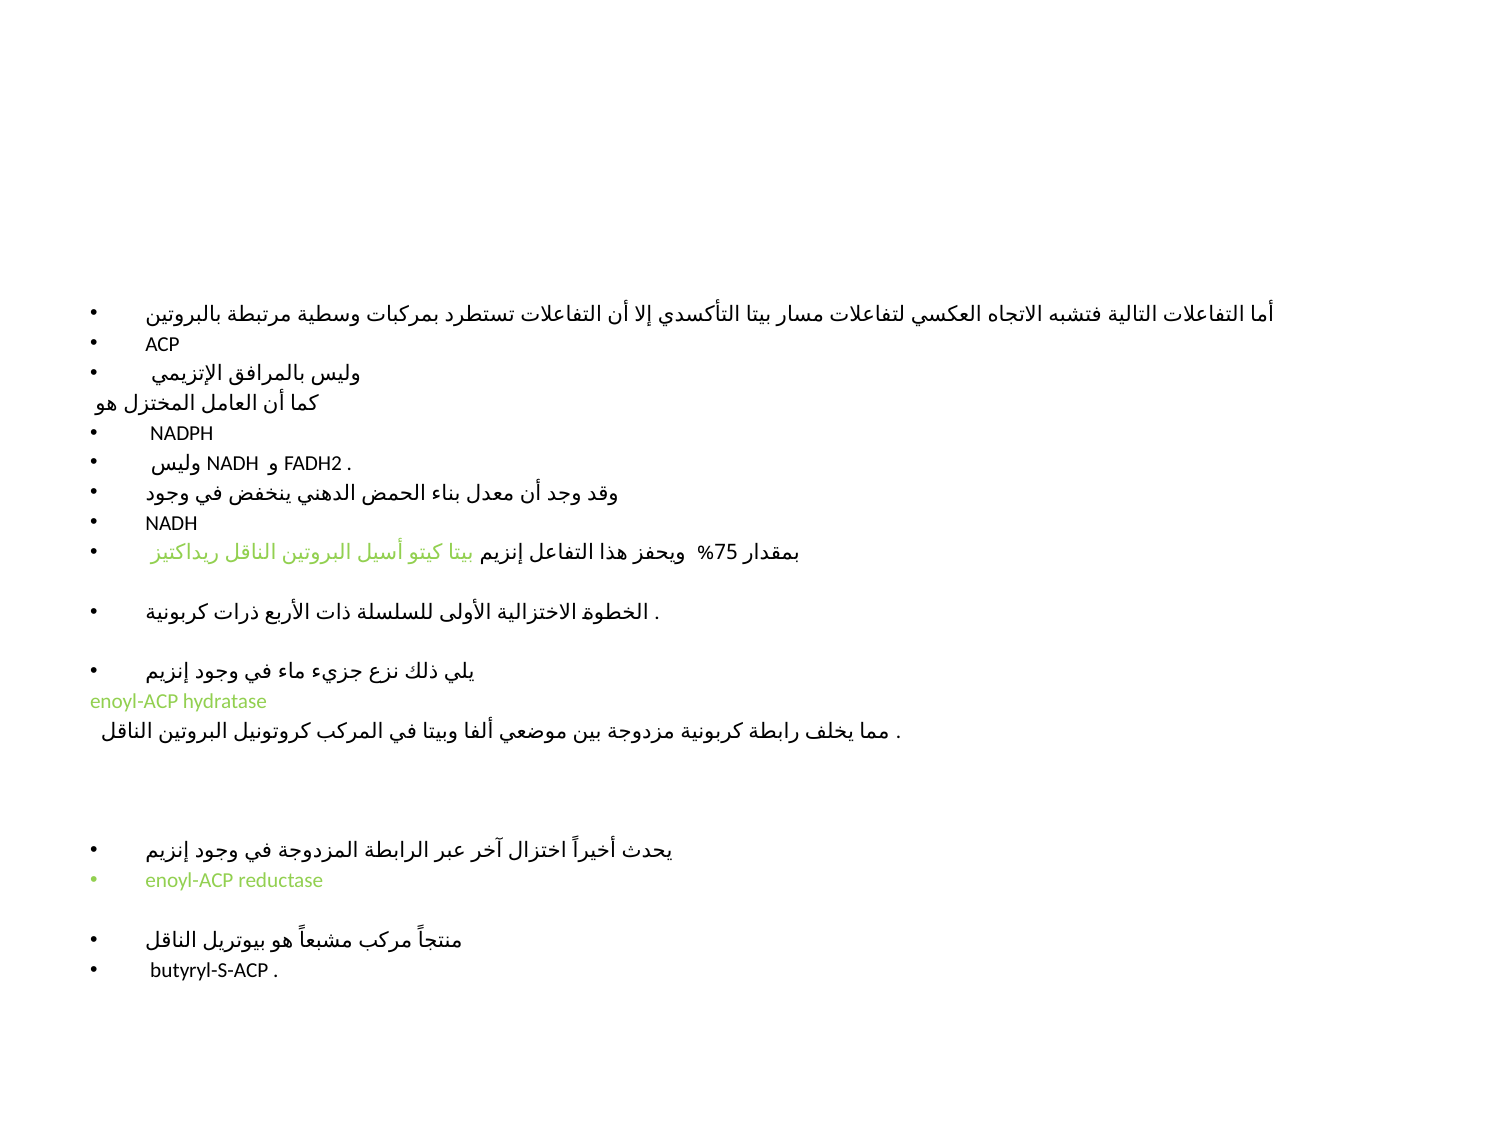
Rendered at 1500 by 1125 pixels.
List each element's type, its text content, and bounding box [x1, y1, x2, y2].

list أما التفاعلات التالية فتشبه الاتجاه العكسي لتفاعلات مسار بيتا التأكسدي إلا أن التفاعلات تستطرد بمركبات وسطية مرتبطة بالبروتين ACP وليس بالمرافق الإتزيمي كما أن العامل المختزل هو NADPH وليس NADH و FADH2 . وقد وجد أن معدل بناء الحمض الدهني ينخفض في وجود NADH بمقدار 75% ويحفز هذا التفاعل إنزيم بيتا كيتو أسيل البروتين الناقل ريداكتيز الخطوة الاختزالية الأولى للسلسلة ذات الأربع ذرات كربونية . يلي ذلك نزع جزيء ماء في وجود إنزيم enoyl-ACP hydratase مما يخلف رابطة كربونية مزدوجة بين موضعي ألفا وبيتا في المركب كروتونيل البروتين الناقل . يحدث أخيراً اختزال آخر عبر الرابطة المزدوجة في وجود إنزيم enoyl-ACP reductase منتجاً مركب مشبعاً هو بيوتريل الناقل butyryl-S-ACP . [75, 262, 1425, 1005]
